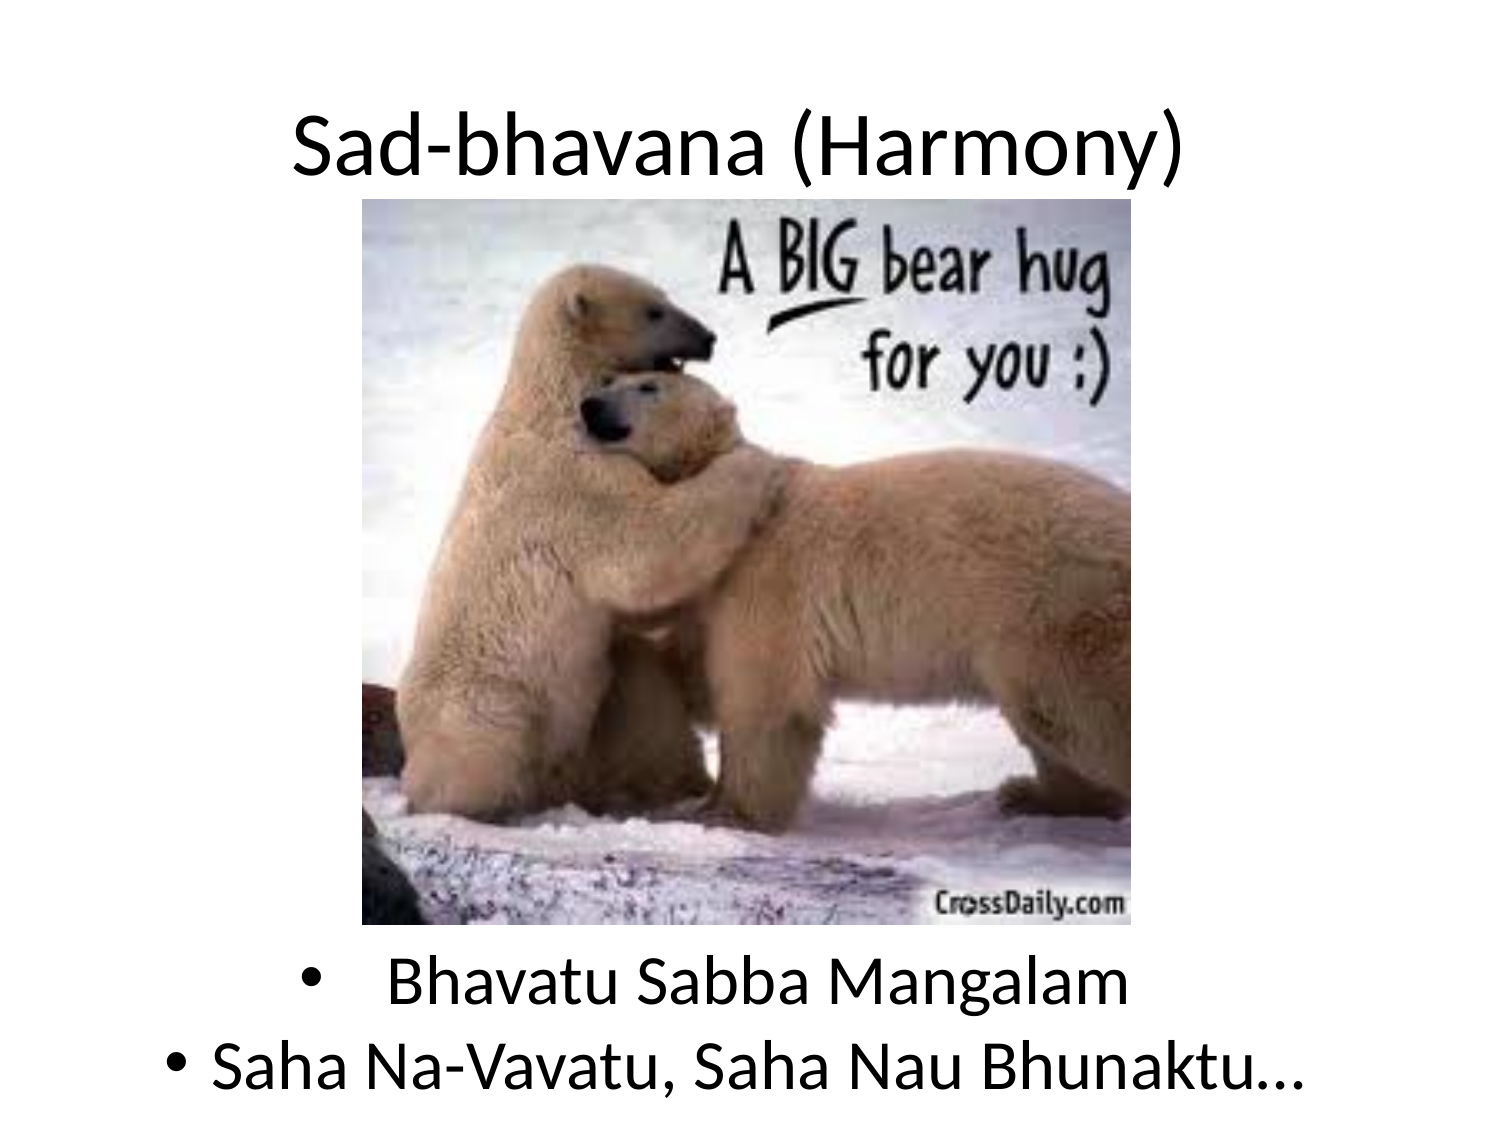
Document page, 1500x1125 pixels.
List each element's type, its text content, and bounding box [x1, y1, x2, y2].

title Sad-bhavana (Harmony) [75, 45, 1425, 233]
text_box Bhavatu Sabba Mangalam Saha Na-Vavatu, Saha Nau Bhunaktu… [74, 924, 1425, 1113]
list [362, 199, 1131, 926]
